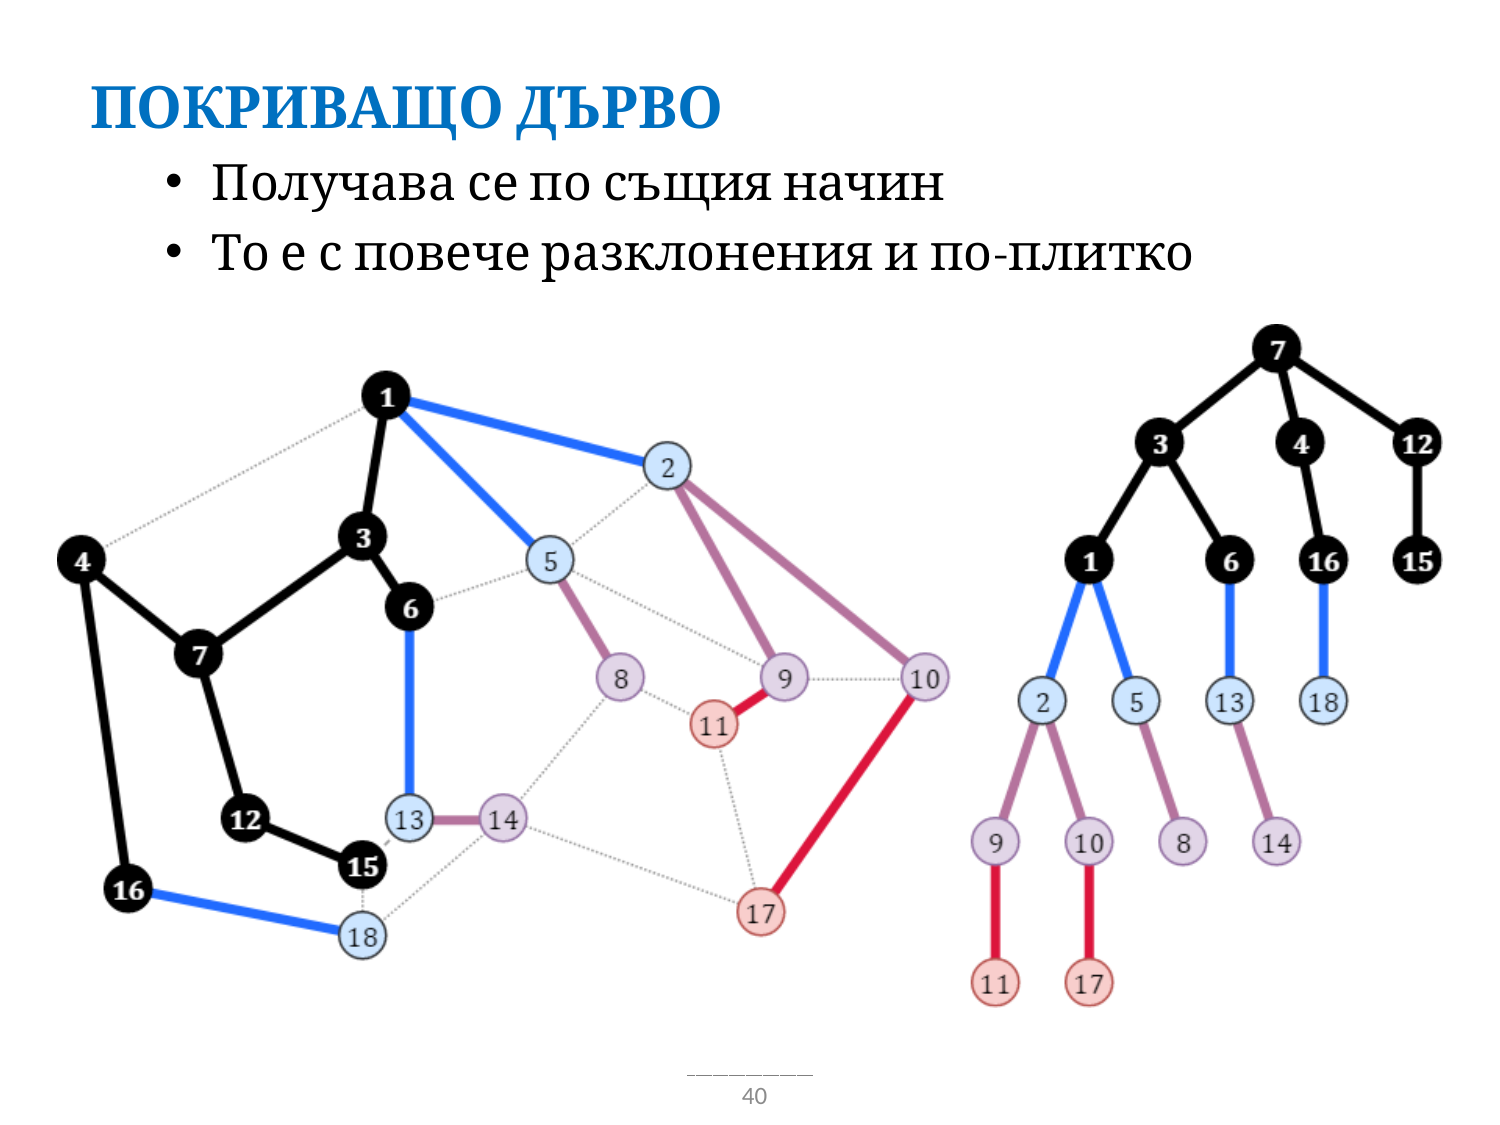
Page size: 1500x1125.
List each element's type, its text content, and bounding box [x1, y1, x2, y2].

slide_number 40 [579, 1065, 930, 1125]
list Покриващо дърво Получава се по същия начин То е с повече разклонения и по-плитко [75, 62, 1450, 1063]
picture [56, 324, 1444, 1008]
